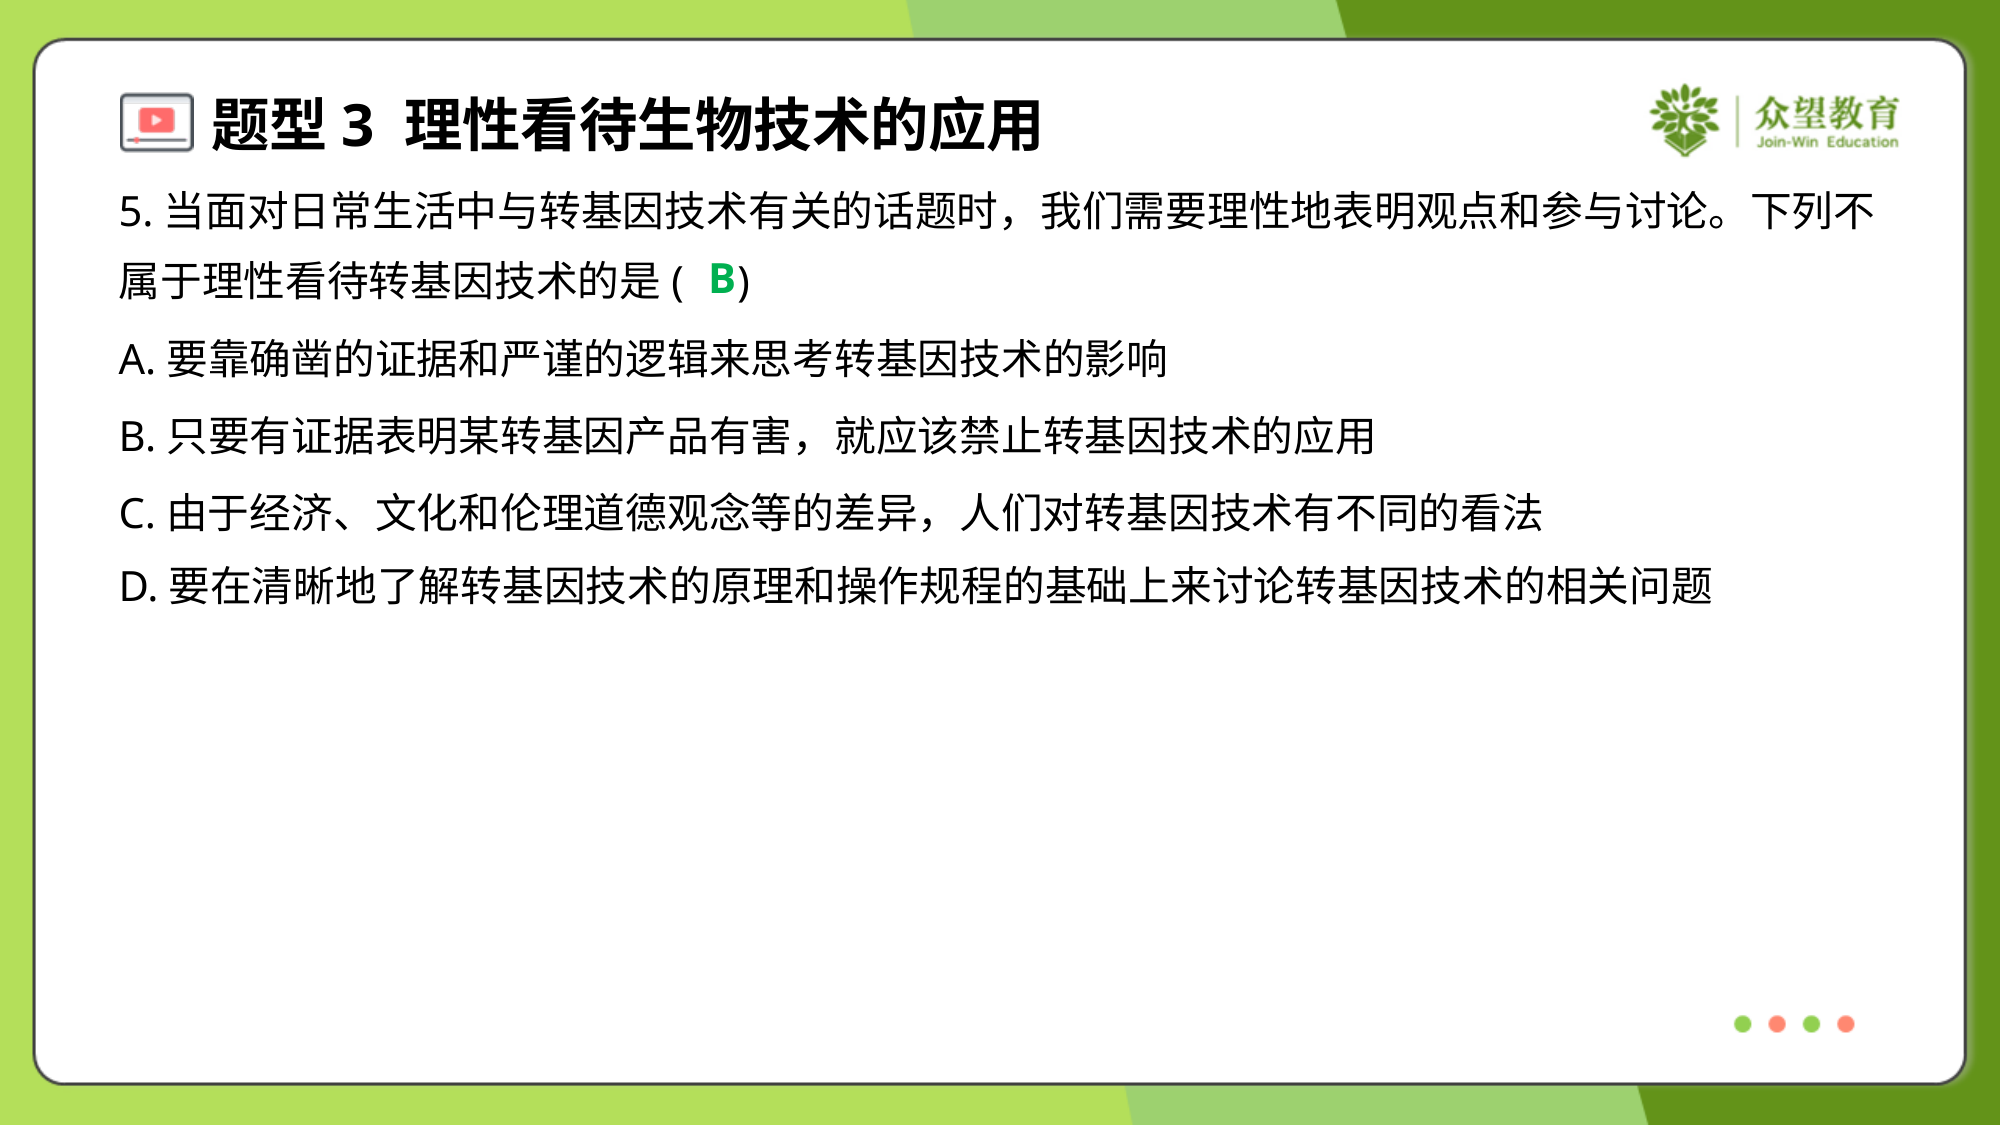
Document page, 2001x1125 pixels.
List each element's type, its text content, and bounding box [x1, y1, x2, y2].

text_box 5.当面对日常生活中与转基因技术有关的话题时，我们需要理性地表明观点和参与讨论。下列不 属于理性看待转基因技术的是( ) [118, 159, 1883, 298]
text_box B [692, 231, 752, 296]
picture [0, 0, 2000, 1125]
text_box A.要靠确凿的证据和严谨的逻辑来思考转基因技术的影响 B.只要有证据表明某转基因产品有害，就应该禁止转基因技术的应用 C.由于经济、文化和伦理道德观念等的差异，人们对转基因技术有不同的看法 D.要在清晰地了解转基因技术的原理和操作规程的基础上来讨论转基因技术的相关问题 [118, 307, 1883, 603]
